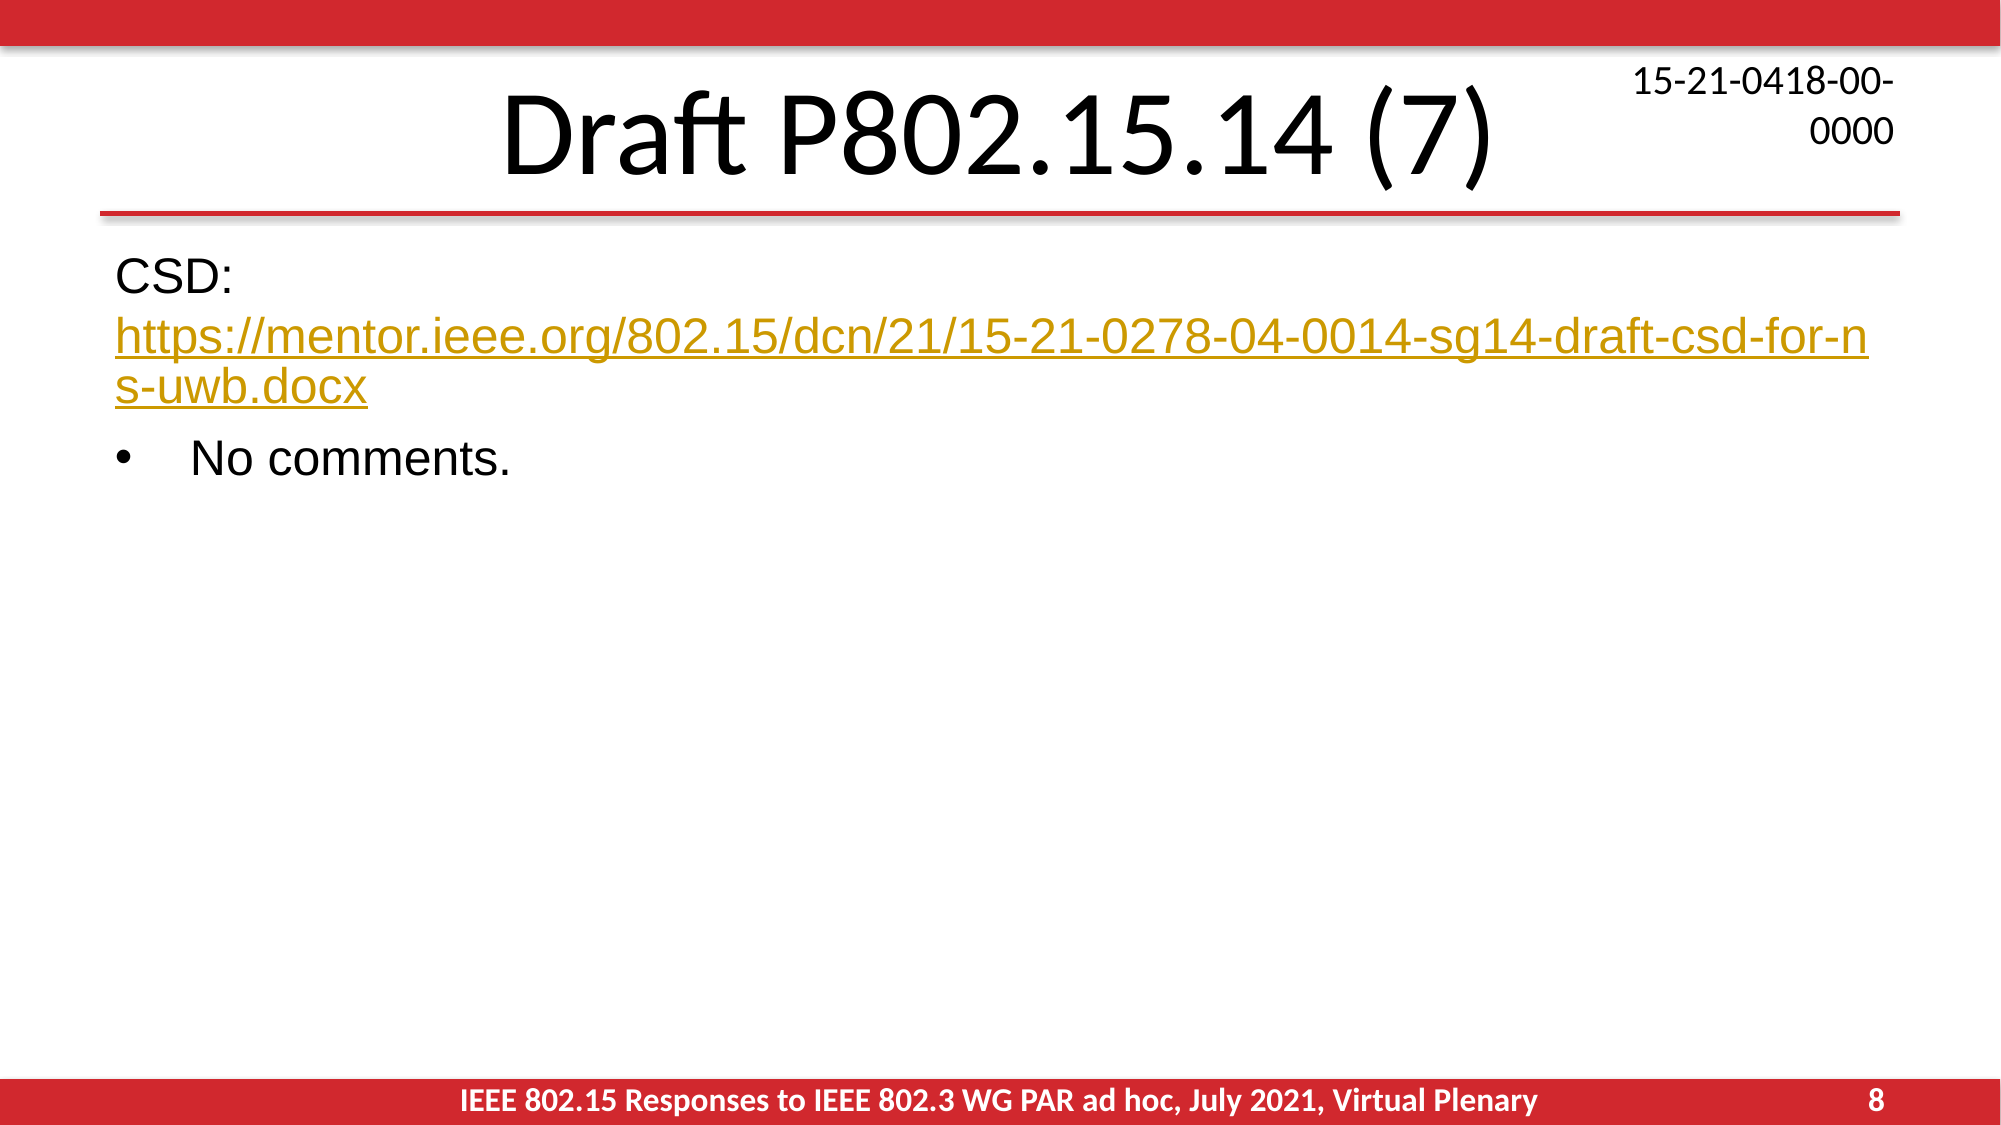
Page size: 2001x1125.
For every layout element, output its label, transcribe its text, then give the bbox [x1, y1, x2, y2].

footer IEEE 802.15 Responses to IEEE 802.3 WG PAR ad hoc, July 2021, Virtual Plenary [373, 1068, 1626, 1125]
list CSD: https://mentor.ieee.org/802.15/dcn/21/15-21-0278-04-0014-sg14-draft-csd-for-ns-uwb.docx No comments. [99, 235, 1900, 979]
title Draft P802.15.14 (7) [99, 32, 1900, 220]
slide_number 8 [1626, 1068, 1900, 1125]
